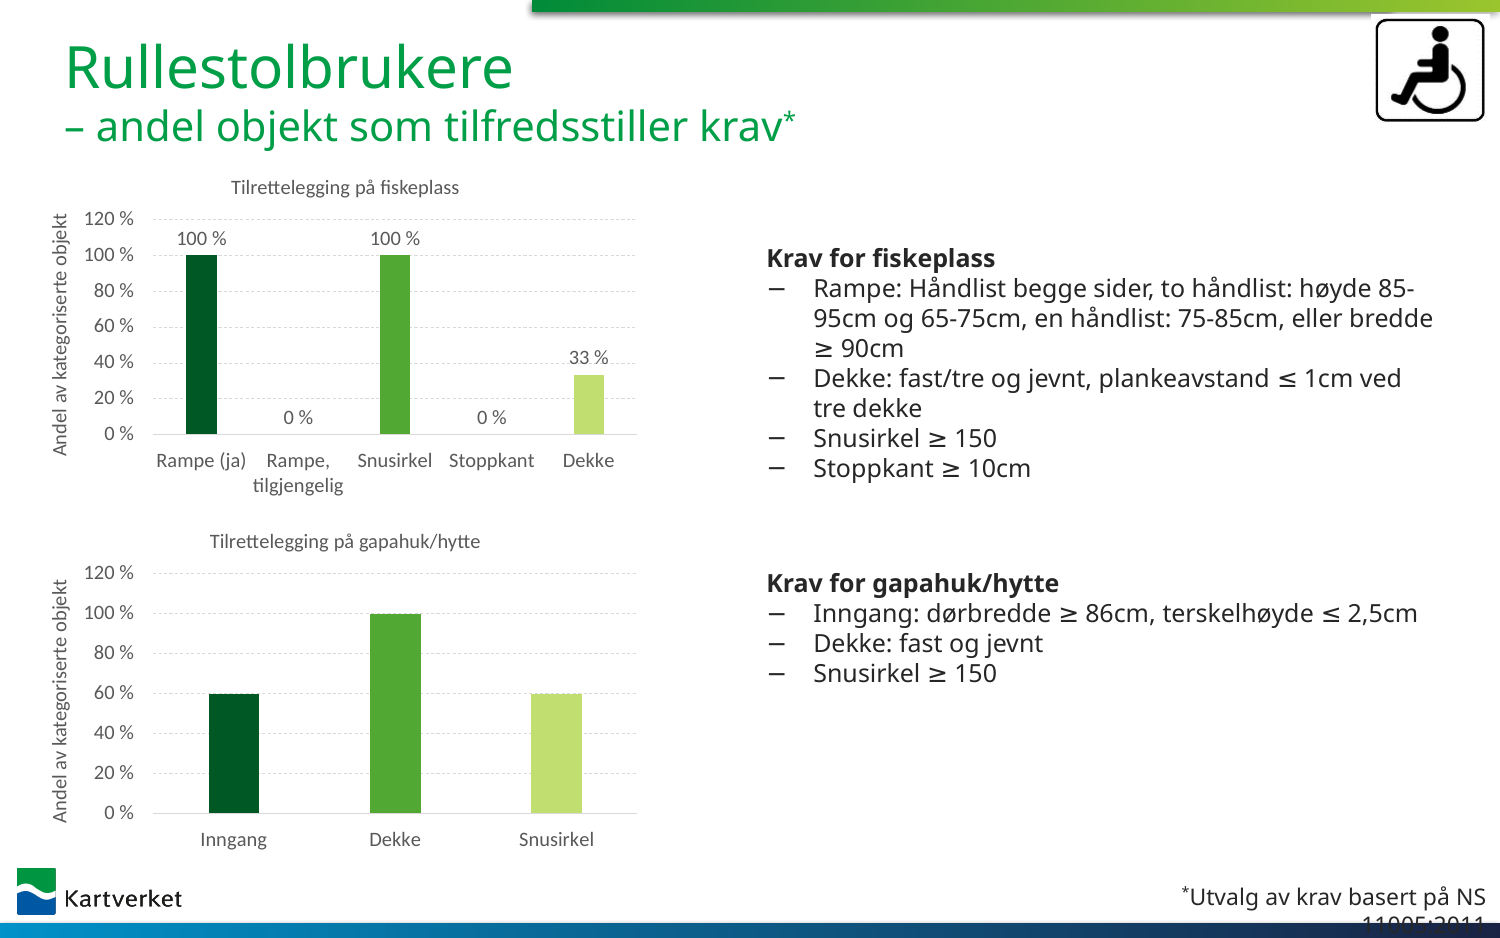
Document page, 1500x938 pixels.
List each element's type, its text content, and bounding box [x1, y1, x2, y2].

text_box Krav for gapahuk/hytte Inngang: dørbredde ≥ 86cm, terskelhøyde ≤ 2,5cm Dekke: fast og jevnt Snusirkel ≥ 150 [751, 560, 1452, 695]
text_box Rullestolbrukere – andel objekt som tilfredsstiller krav* [49, 29, 1431, 158]
text_box *Utvalg av krav basert på NS 11005:2011 [1068, 873, 1500, 938]
text_box Krav for fiskeplass Rampe: Håndlist begge sider, to håndlist: høyde 85-95cm og 65-75cm, en håndlist: 75-85cm, eller bredde ≥ 90cm Dekke: fast/tre og jevnt, plankeavstand ≤ 1cm ved tre dekke Snusirkel ≥ 150 Stoppkant ≥ 10cm [751, 235, 1452, 490]
picture [41, 520, 650, 859]
picture [1371, 13, 1491, 127]
picture [41, 166, 650, 505]
